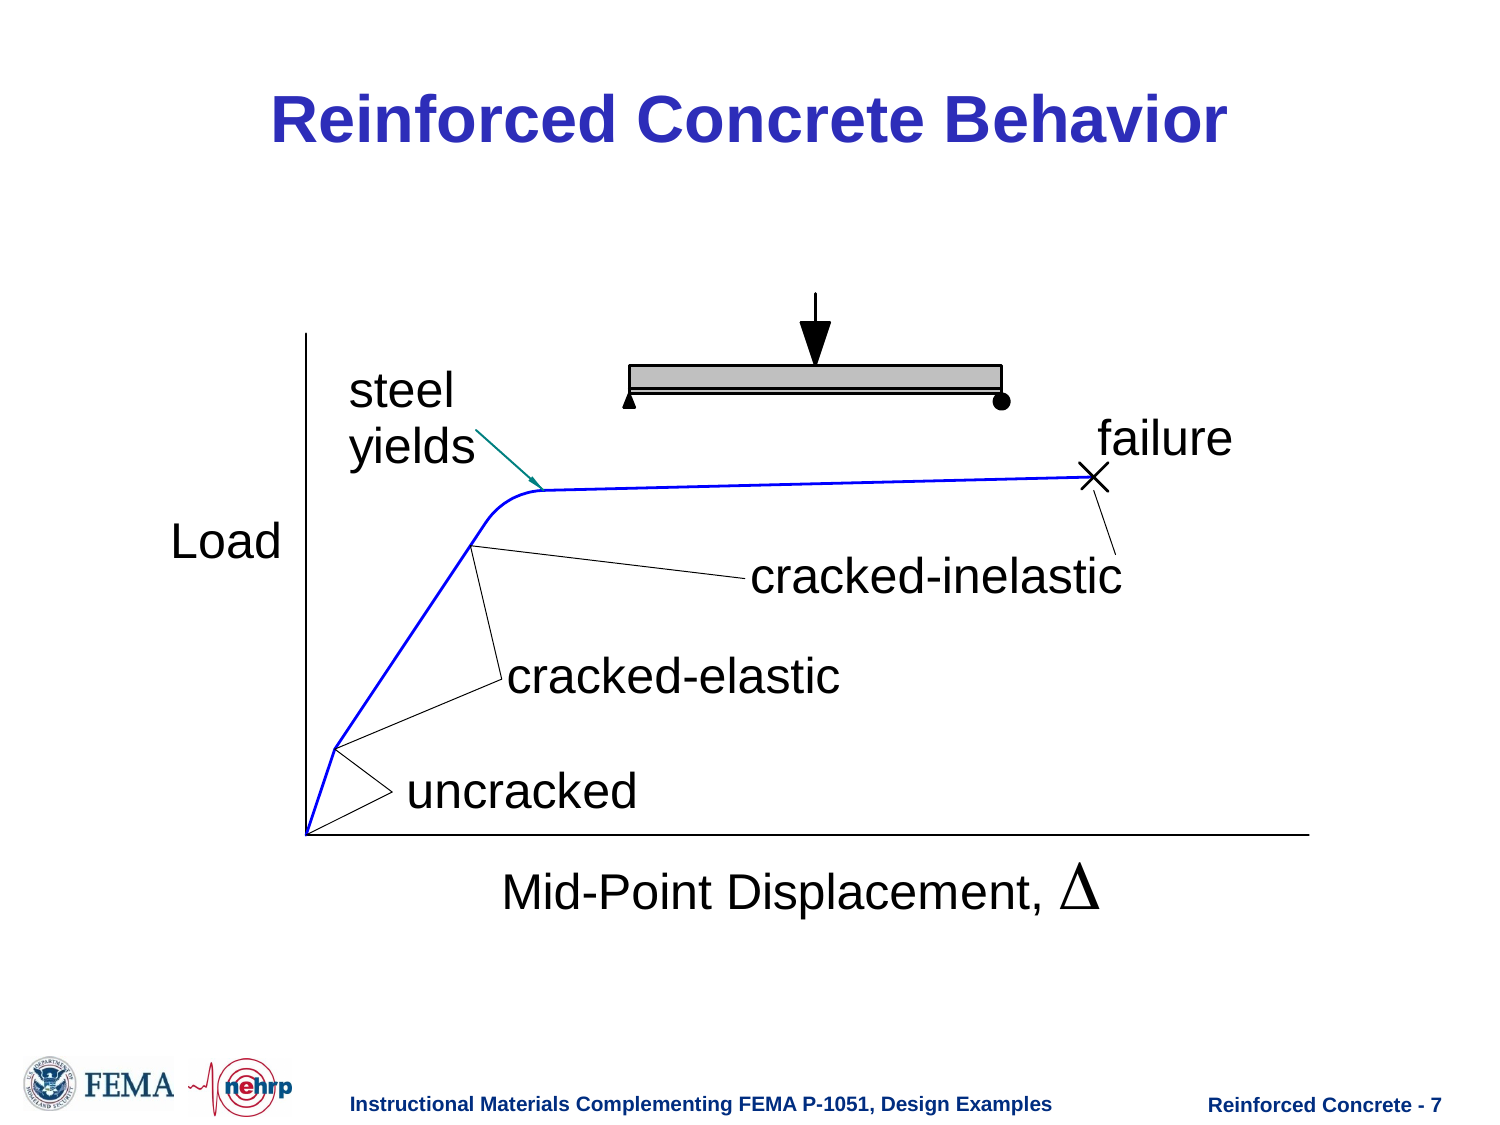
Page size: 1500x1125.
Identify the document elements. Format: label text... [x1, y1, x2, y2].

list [137, 262, 1363, 1006]
picture [23, 1056, 174, 1111]
picture [188, 1058, 292, 1117]
footer Instructional Materials Complementing FEMA P-1051, Design Examples [334, 1087, 1104, 1124]
title Reinforced Concrete Behavior [74, 44, 1426, 188]
